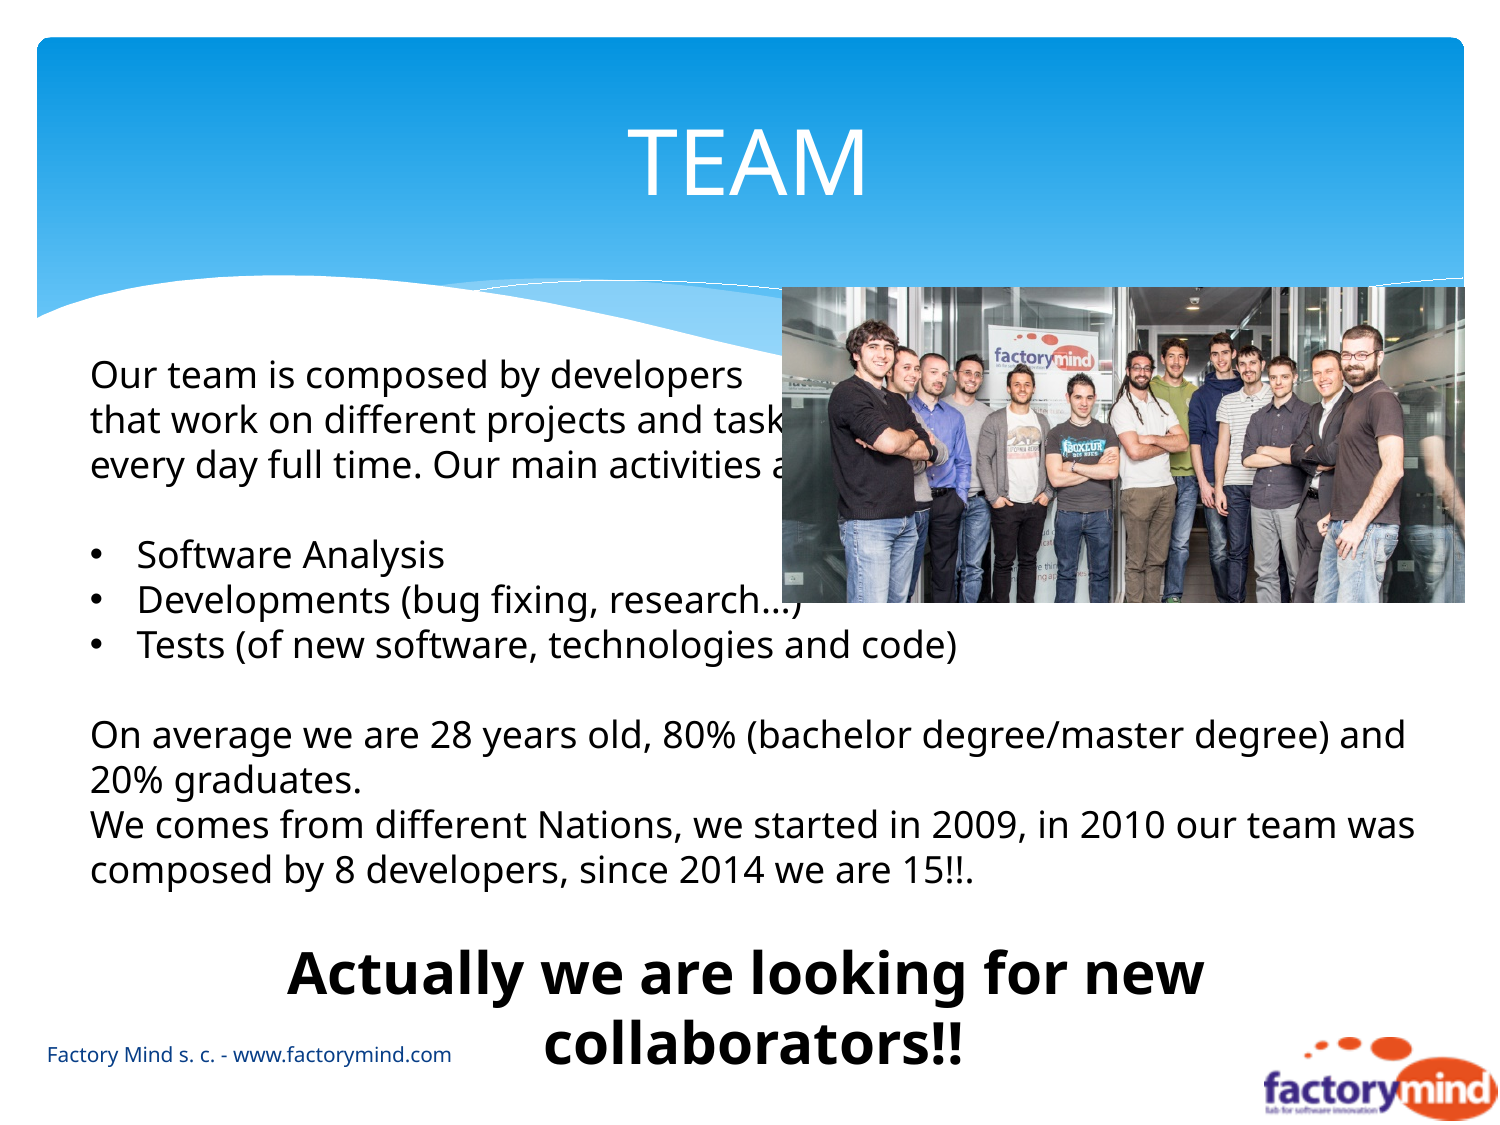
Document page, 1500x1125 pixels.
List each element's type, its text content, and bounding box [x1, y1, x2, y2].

picture [781, 287, 1466, 603]
title TEAM [75, 55, 1425, 261]
picture [1264, 1036, 1498, 1122]
text_box Our team is composed by developers that work on different projects and tasks every day full time. Our main activities are : Software Analysis Developments (bug fixing, research…) Tests (of new software, technologies and code) On average we are 28 years old, 80% (bachelor degree/master degree) and 20% graduates. We comes from different Nations, we started in 2009, in 2010 our team was composed by 8 developers, since 2014 we are 15!!. Actually we are looking for new collaborators!! [74, 343, 1433, 1084]
footer Factory Mind s. c. - www.factorymind.com [31, 1025, 653, 1086]
